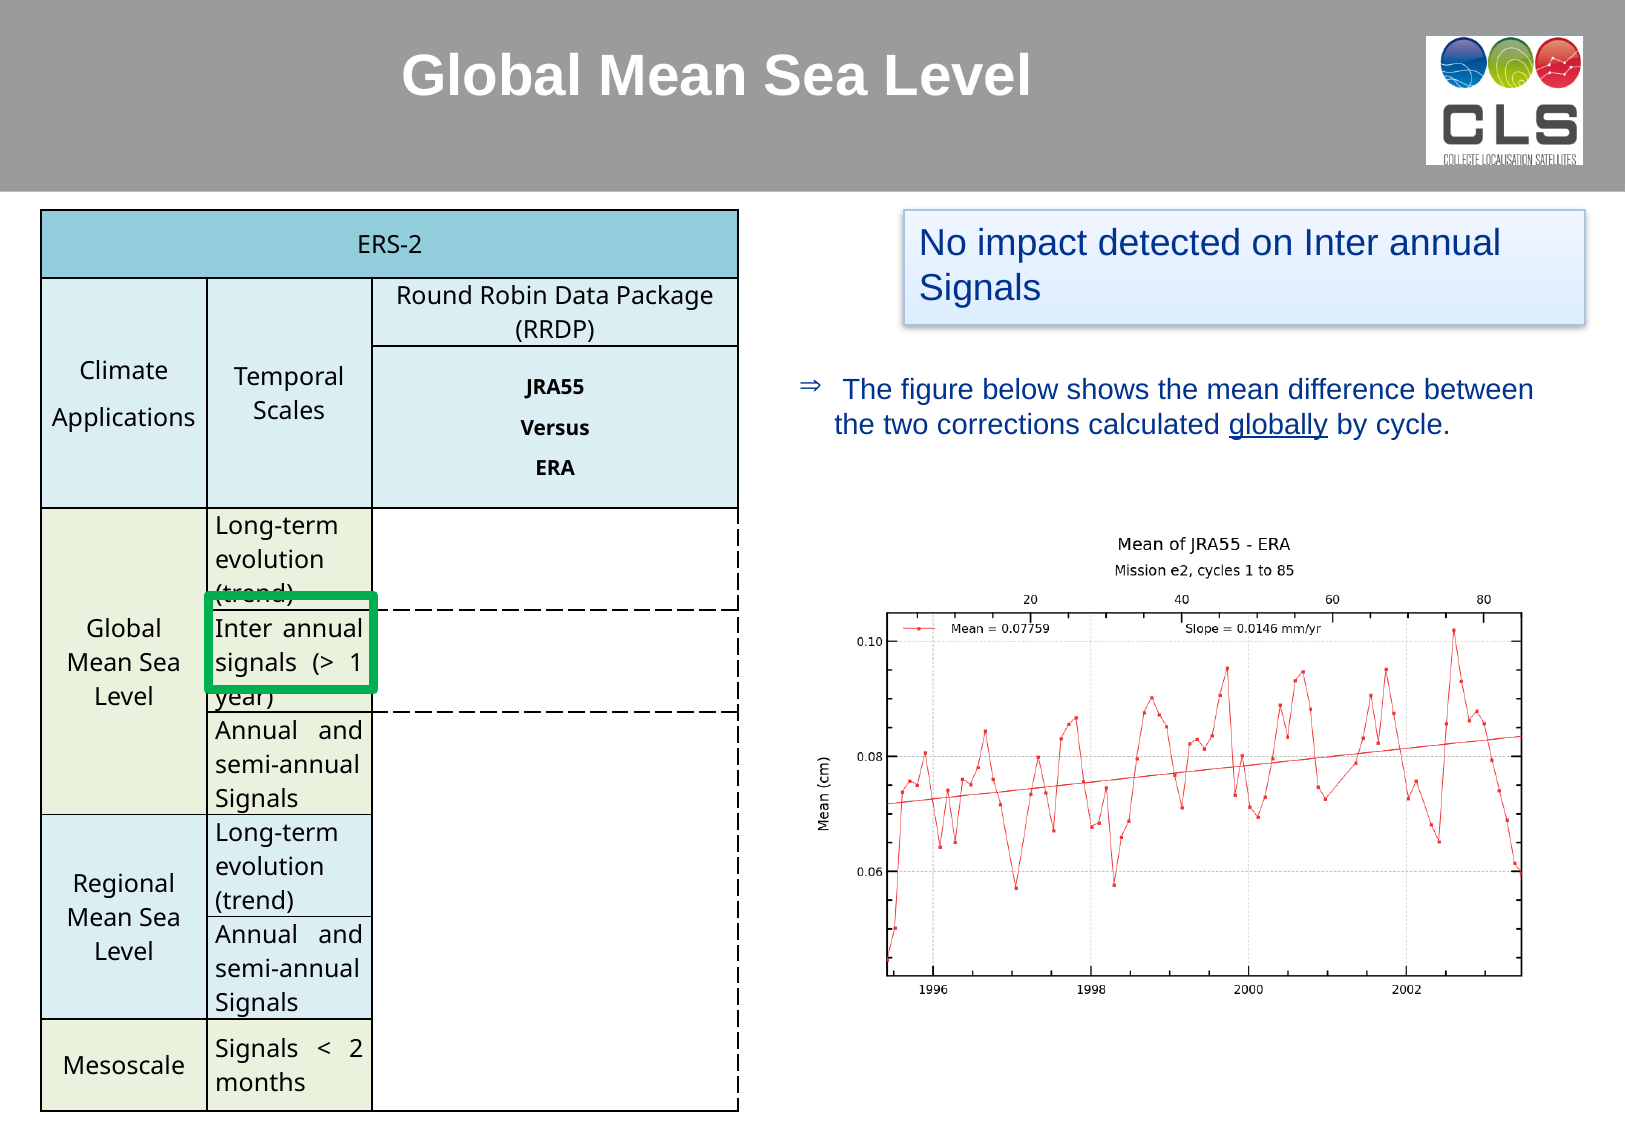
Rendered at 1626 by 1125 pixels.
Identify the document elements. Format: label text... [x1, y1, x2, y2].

table_cell Mesoscale [42, 1020, 206, 1110]
table_cell [373, 509, 738, 610]
table_header ERS-2 [42, 211, 737, 277]
table_cell Long-term evolution (trend) [208, 815, 371, 916]
table_cell Temporal Scales [208, 279, 371, 507]
text_box The figure below shows the mean difference between the two corrections calculated globally by cycle. [784, 362, 1599, 448]
table_cell Signals < 2 months [208, 1020, 371, 1110]
table_cell Inter annual signals (> 1 year) [208, 692, 371, 711]
table_cell [373, 610, 738, 712]
table_cell Regional Mean Sea Level [42, 815, 206, 1018]
table_cell Climate Applications [42, 279, 206, 507]
text_box [206, 594, 376, 692]
table_cell Long-term evolution (trend) [208, 509, 371, 594]
table_cell JRA55 Versus ERA [373, 347, 737, 507]
table_cell Global Mean Sea Level [42, 509, 206, 814]
picture [788, 515, 1548, 1020]
text_box No impact detected on Inter annual Signals [903, 209, 1586, 326]
table_cell [373, 712, 738, 1110]
table_cell Round Robin Data Package (RRDP) [373, 279, 737, 345]
table_cell Annual and semi-annual Signals [208, 917, 371, 1018]
text_box Global Mean Sea Level [386, 40, 1162, 119]
table_cell Annual and semi-annual Signals [208, 713, 371, 814]
picture [1426, 36, 1583, 165]
